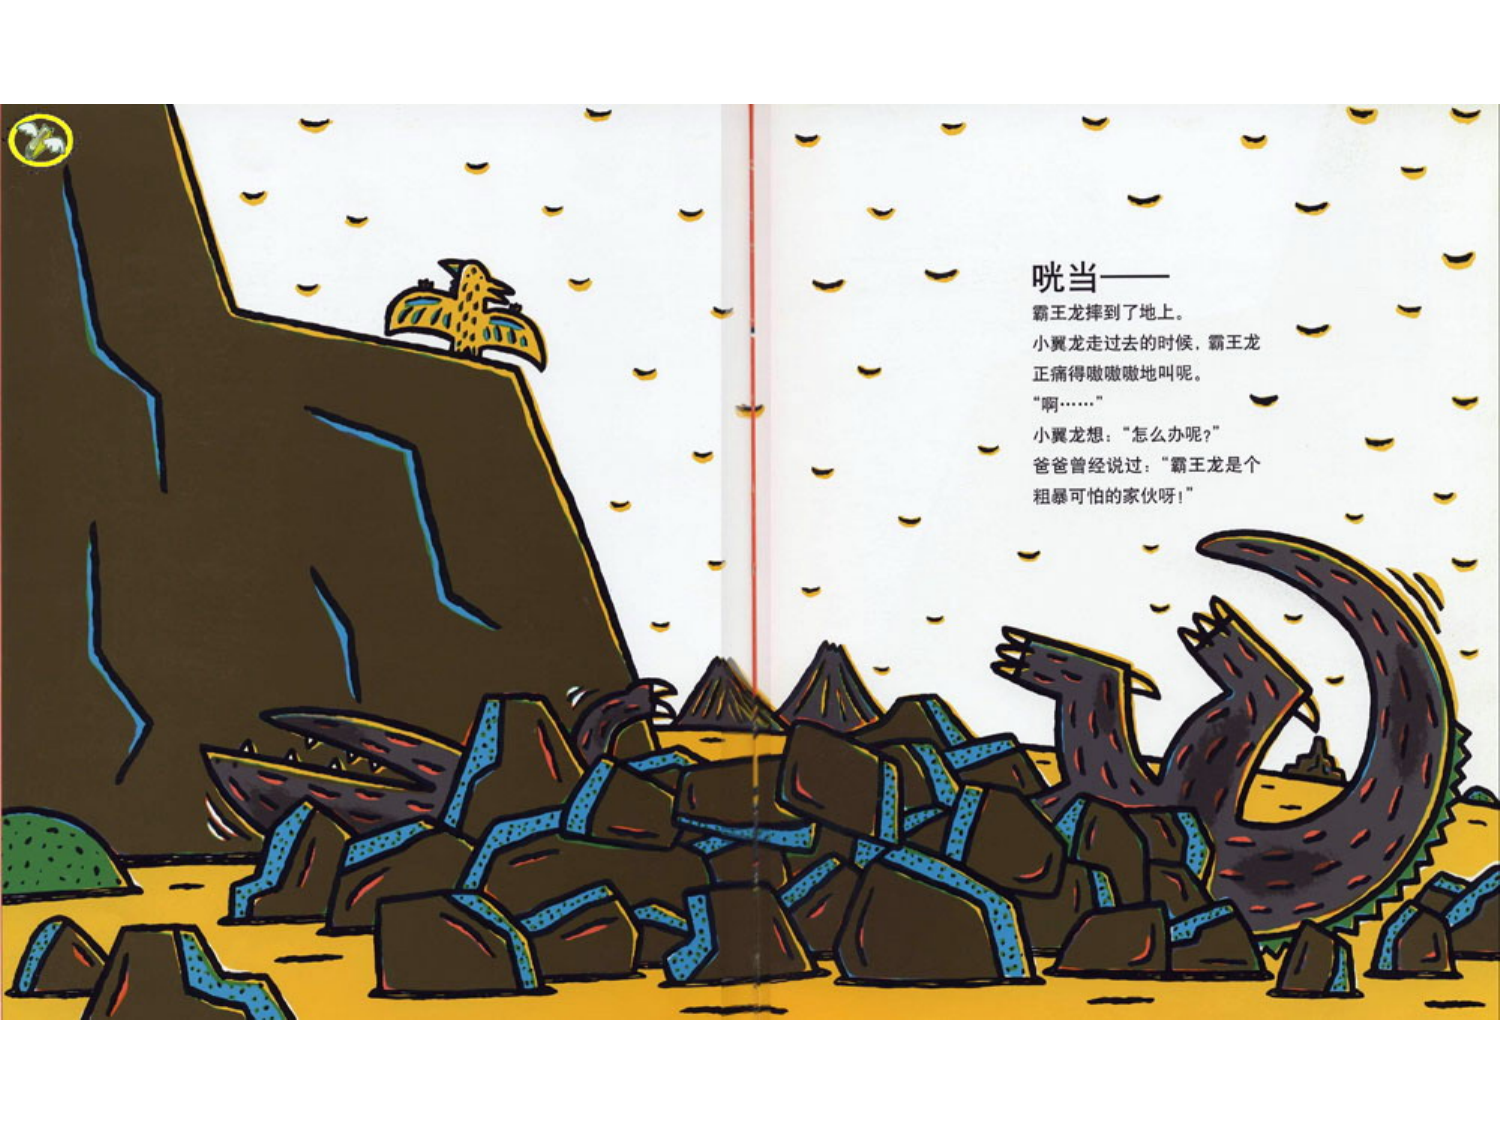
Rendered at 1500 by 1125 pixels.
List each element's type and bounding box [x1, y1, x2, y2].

picture [0, 104, 1500, 1021]
